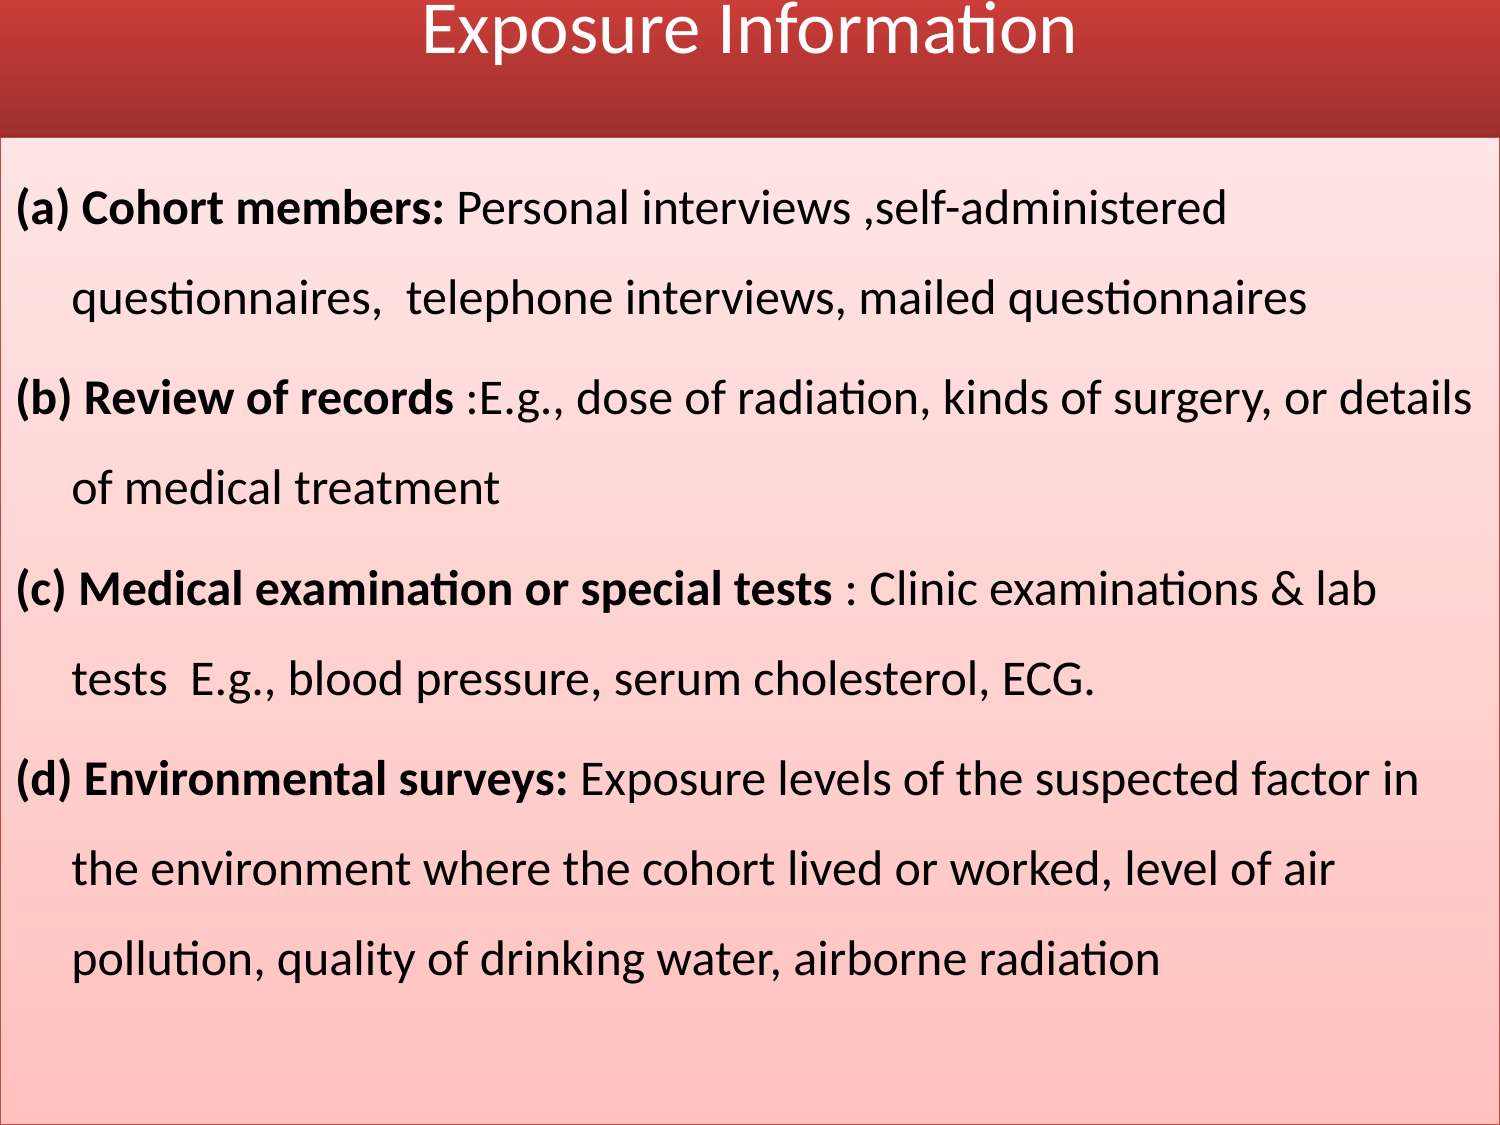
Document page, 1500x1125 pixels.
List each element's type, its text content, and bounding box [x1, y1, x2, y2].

title Exposure Information [0, 0, 1500, 137]
list (a) Cohort members: Personal interviews ,self-administered questionnaires, telephone interviews, mailed questionnaires (b) Review of records :E.g., dose of radiation, kinds of surgery, or details of medical treatment (c) Medical examination or special tests : Clinic examinations & lab tests E.g., blood pressure, serum cholesterol, ECG. (d) Environmental surveys: Exposure levels of the suspected factor in the environment where the cohort lived or worked, level of air pollution, quality of drinking water, airborne radiation [0, 137, 1500, 1125]
